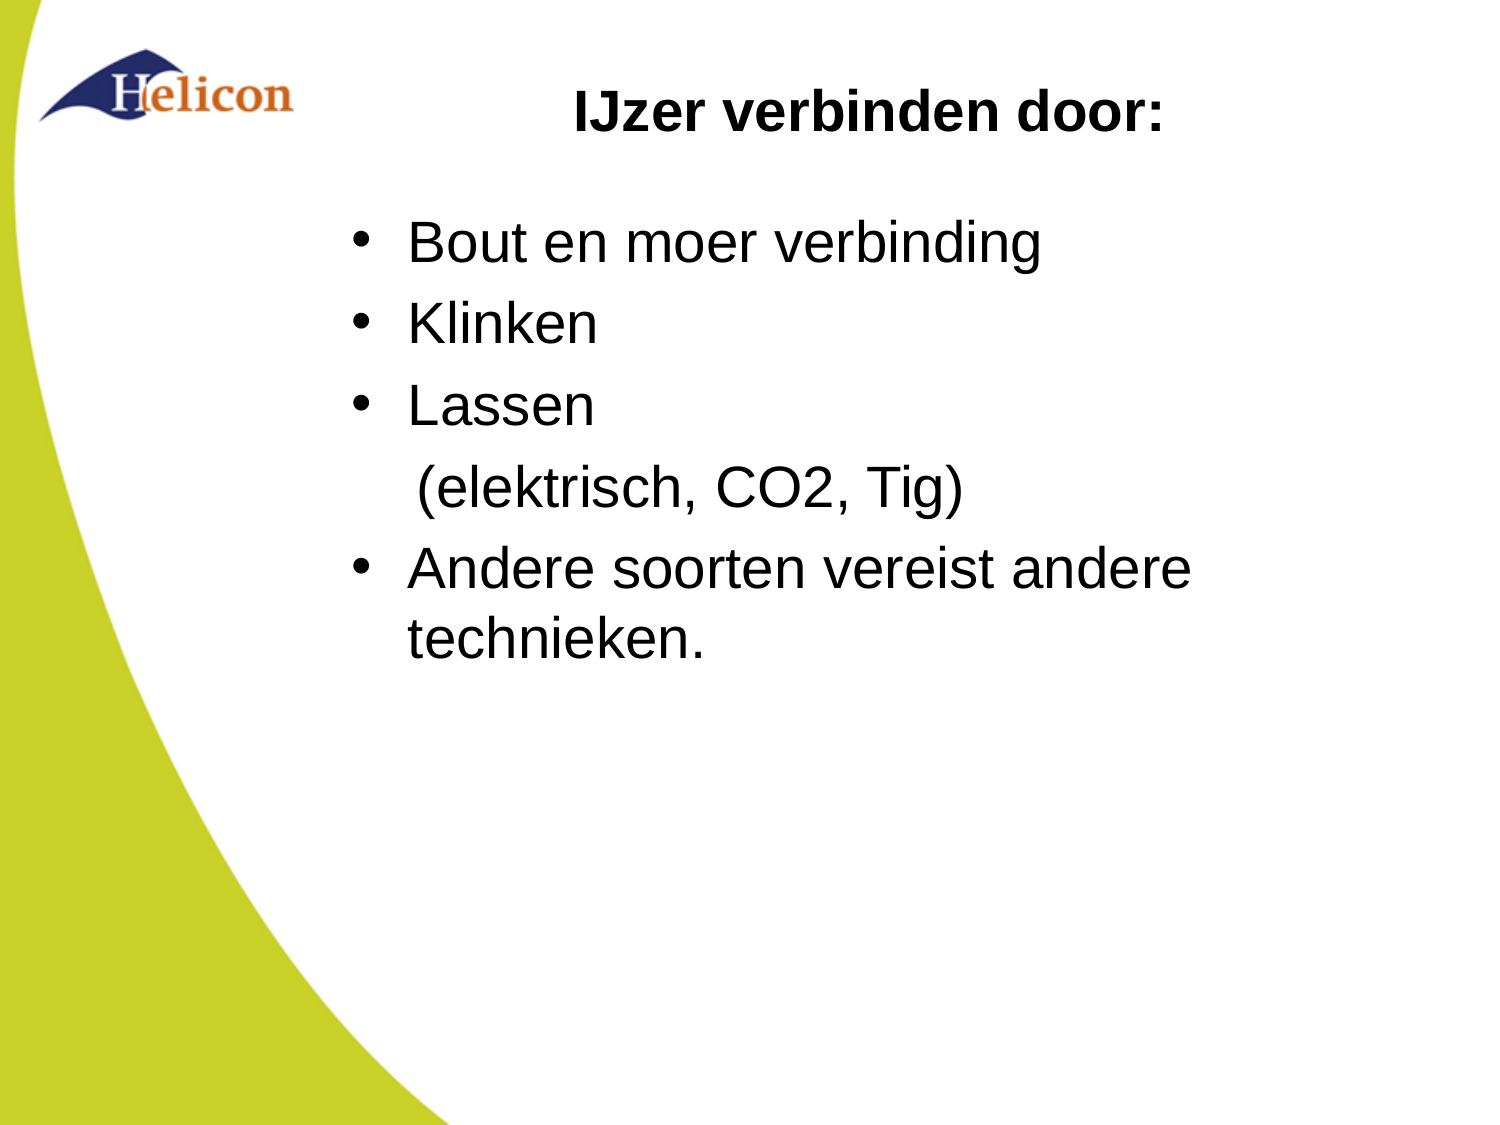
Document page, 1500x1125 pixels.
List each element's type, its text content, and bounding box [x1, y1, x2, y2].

list Bout en moer verbinding Klinken Lassen (elektrisch, CO2, Tig) Andere soorten vereist andere technieken. [336, 196, 1425, 1005]
picture [0, 0, 1500, 1125]
title IJzer verbinden door: [324, 54, 1415, 161]
